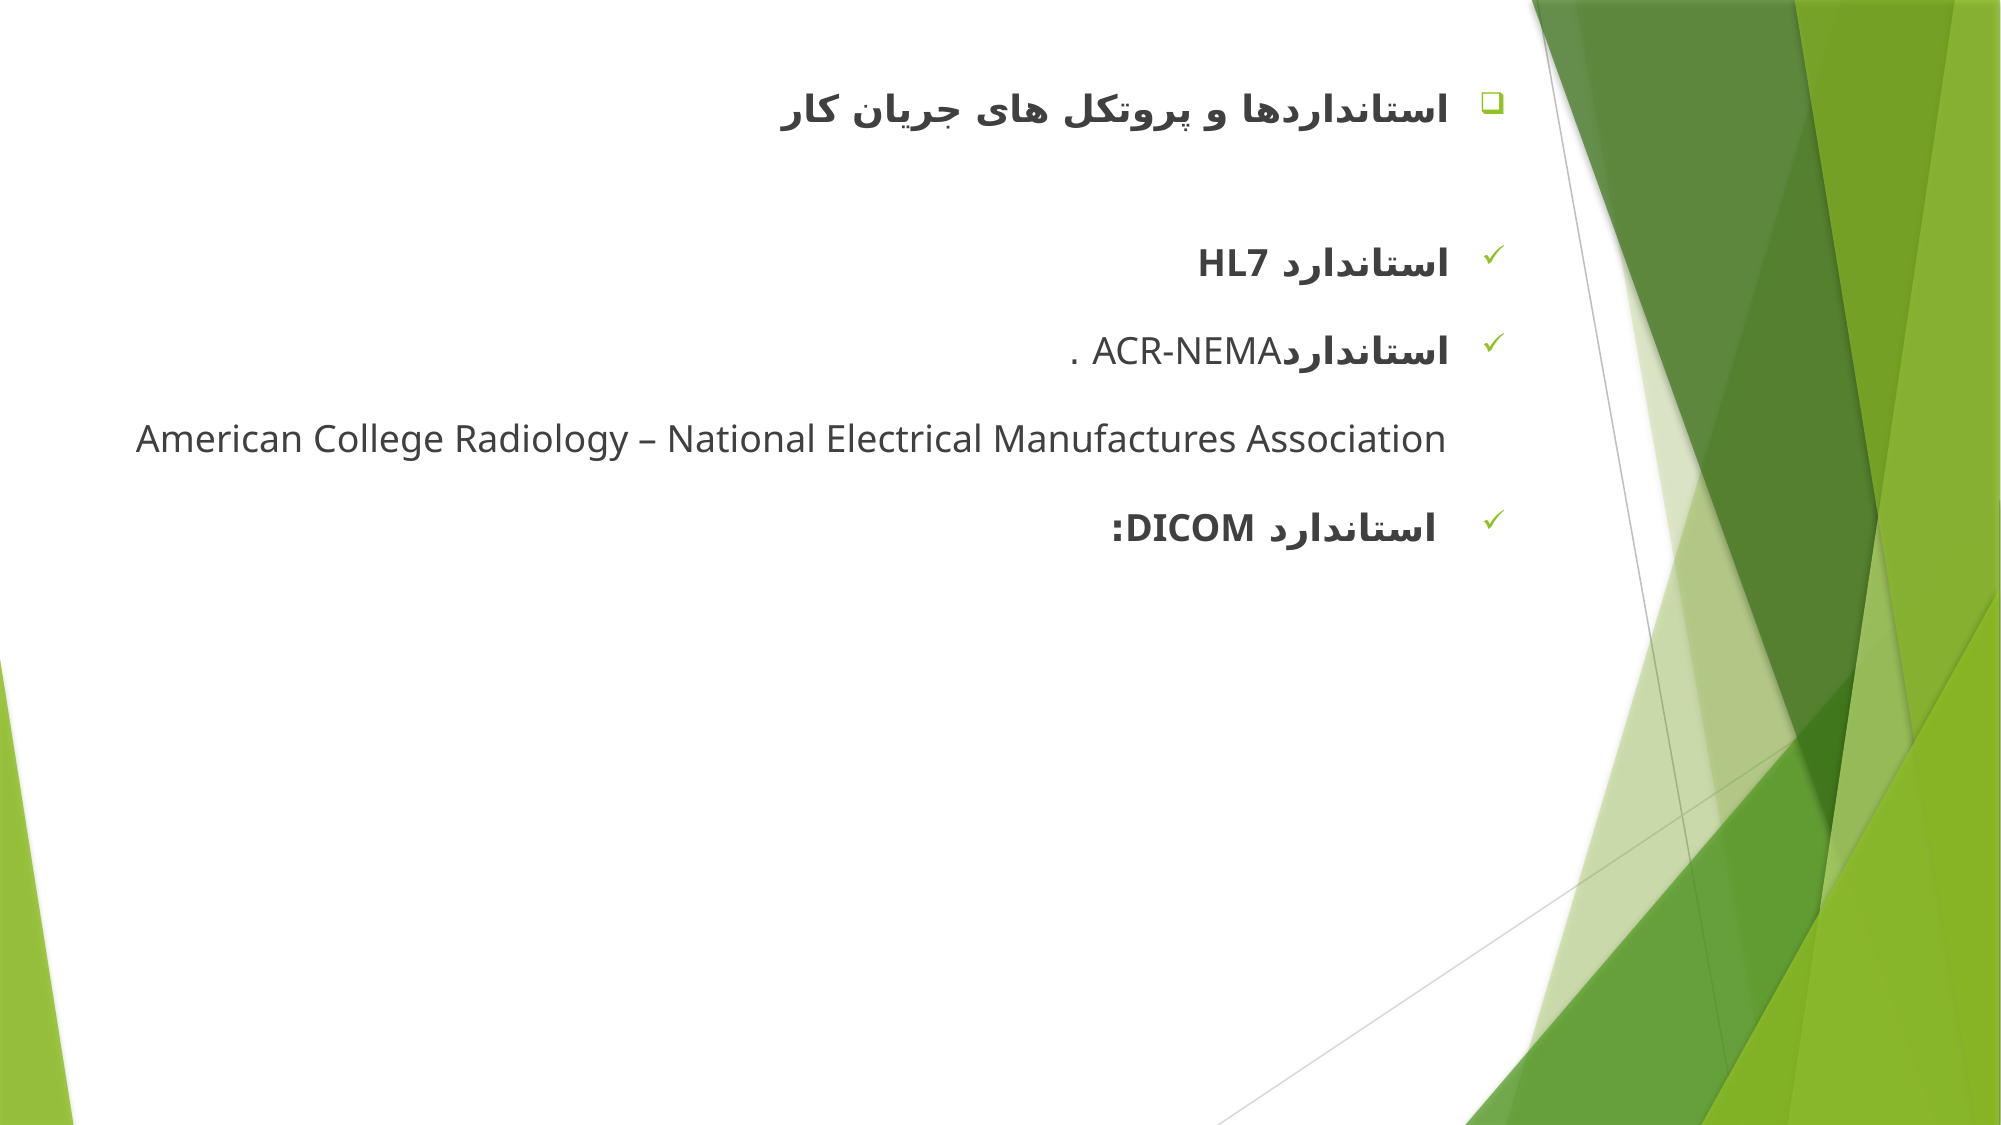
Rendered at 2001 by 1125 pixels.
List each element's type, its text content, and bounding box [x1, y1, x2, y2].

list استانداردها و پروتکل های جریان کار استاندارد HL7 استانداردACR-NEMA . American College Radiology – National Electrical Manufactures Association استاندارد DICOM: [111, 77, 1522, 991]
